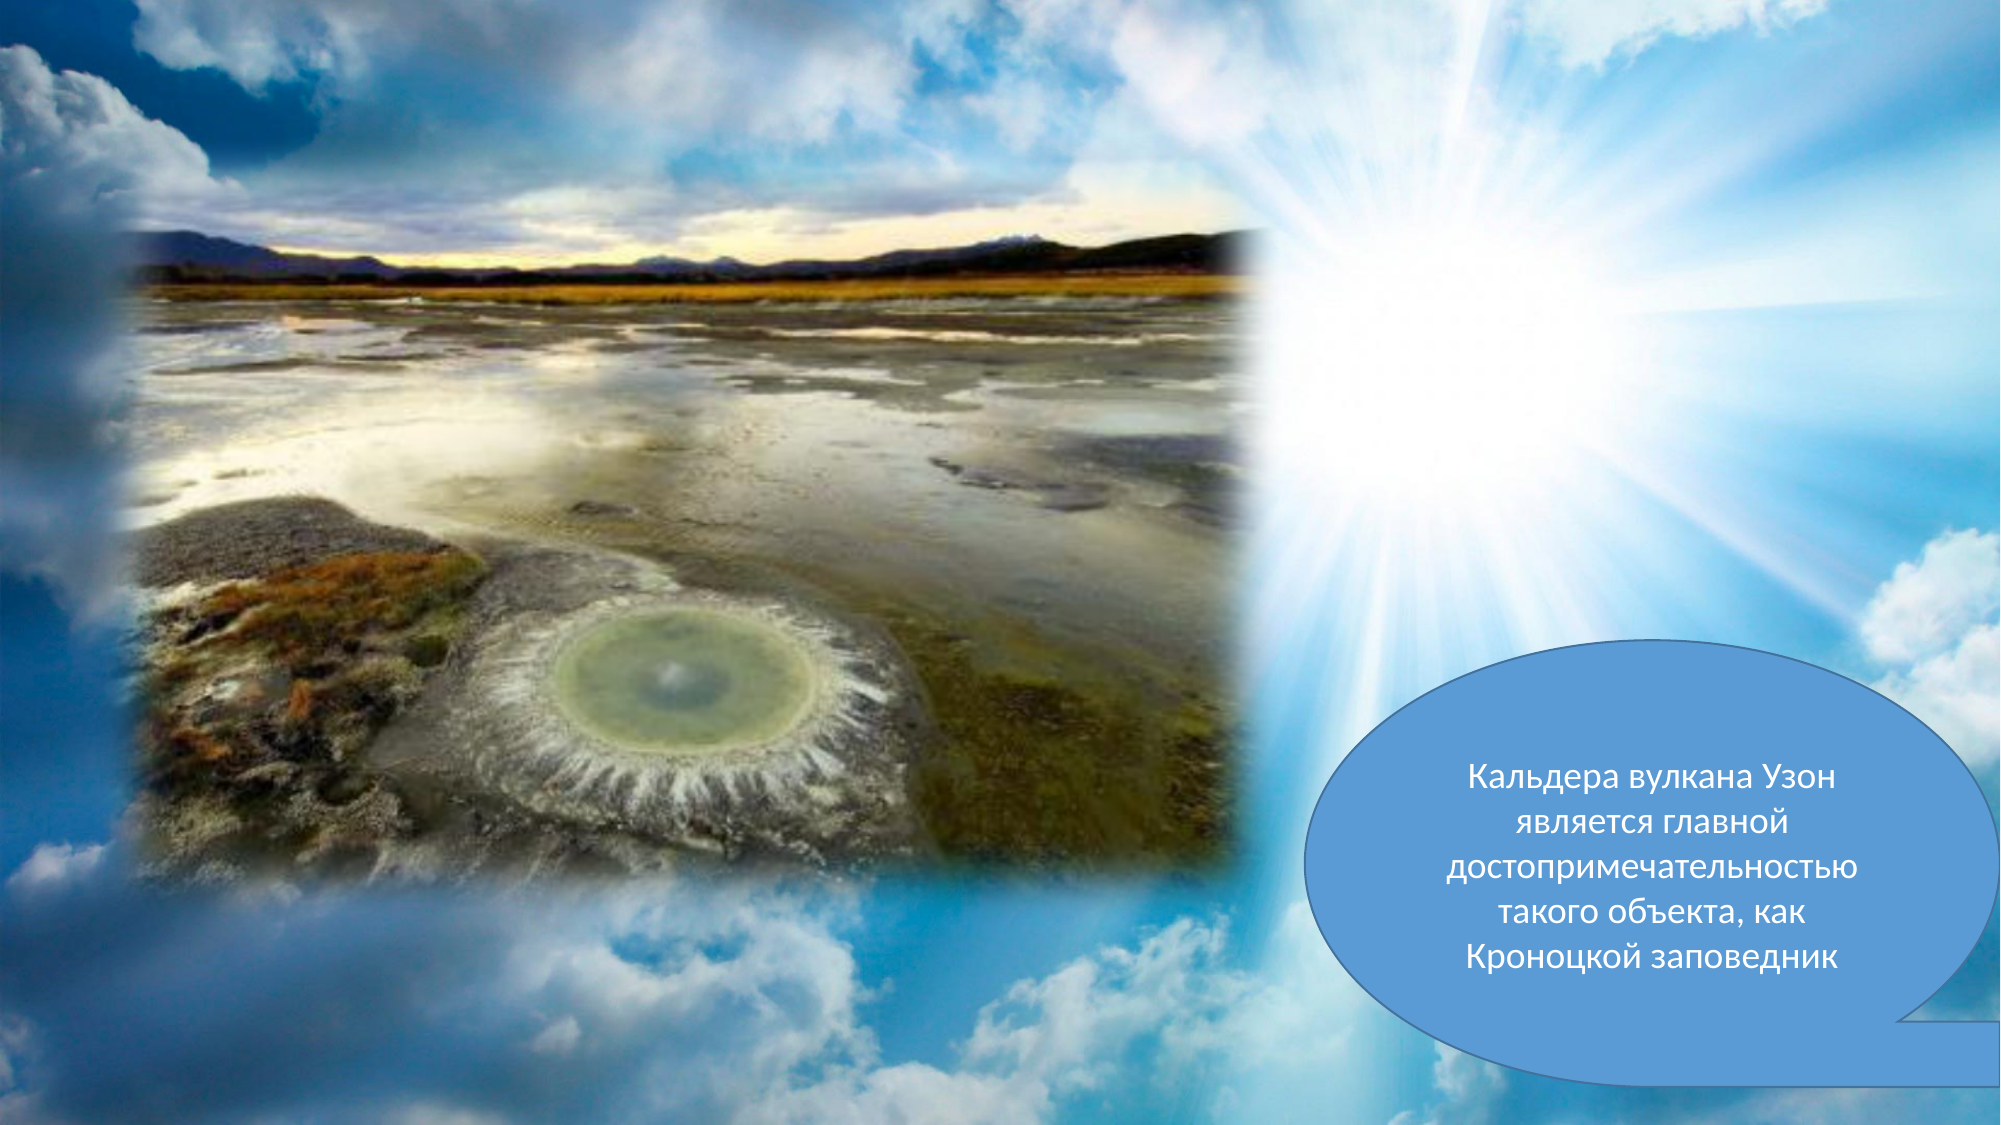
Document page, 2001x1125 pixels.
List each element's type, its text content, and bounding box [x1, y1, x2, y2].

picture [0, 0, 2001, 1125]
text_box Кальдера вулкана Узон является главной достопримечательностью такого объекта, как Кроноцкой заповедник [1303, 639, 2000, 1089]
